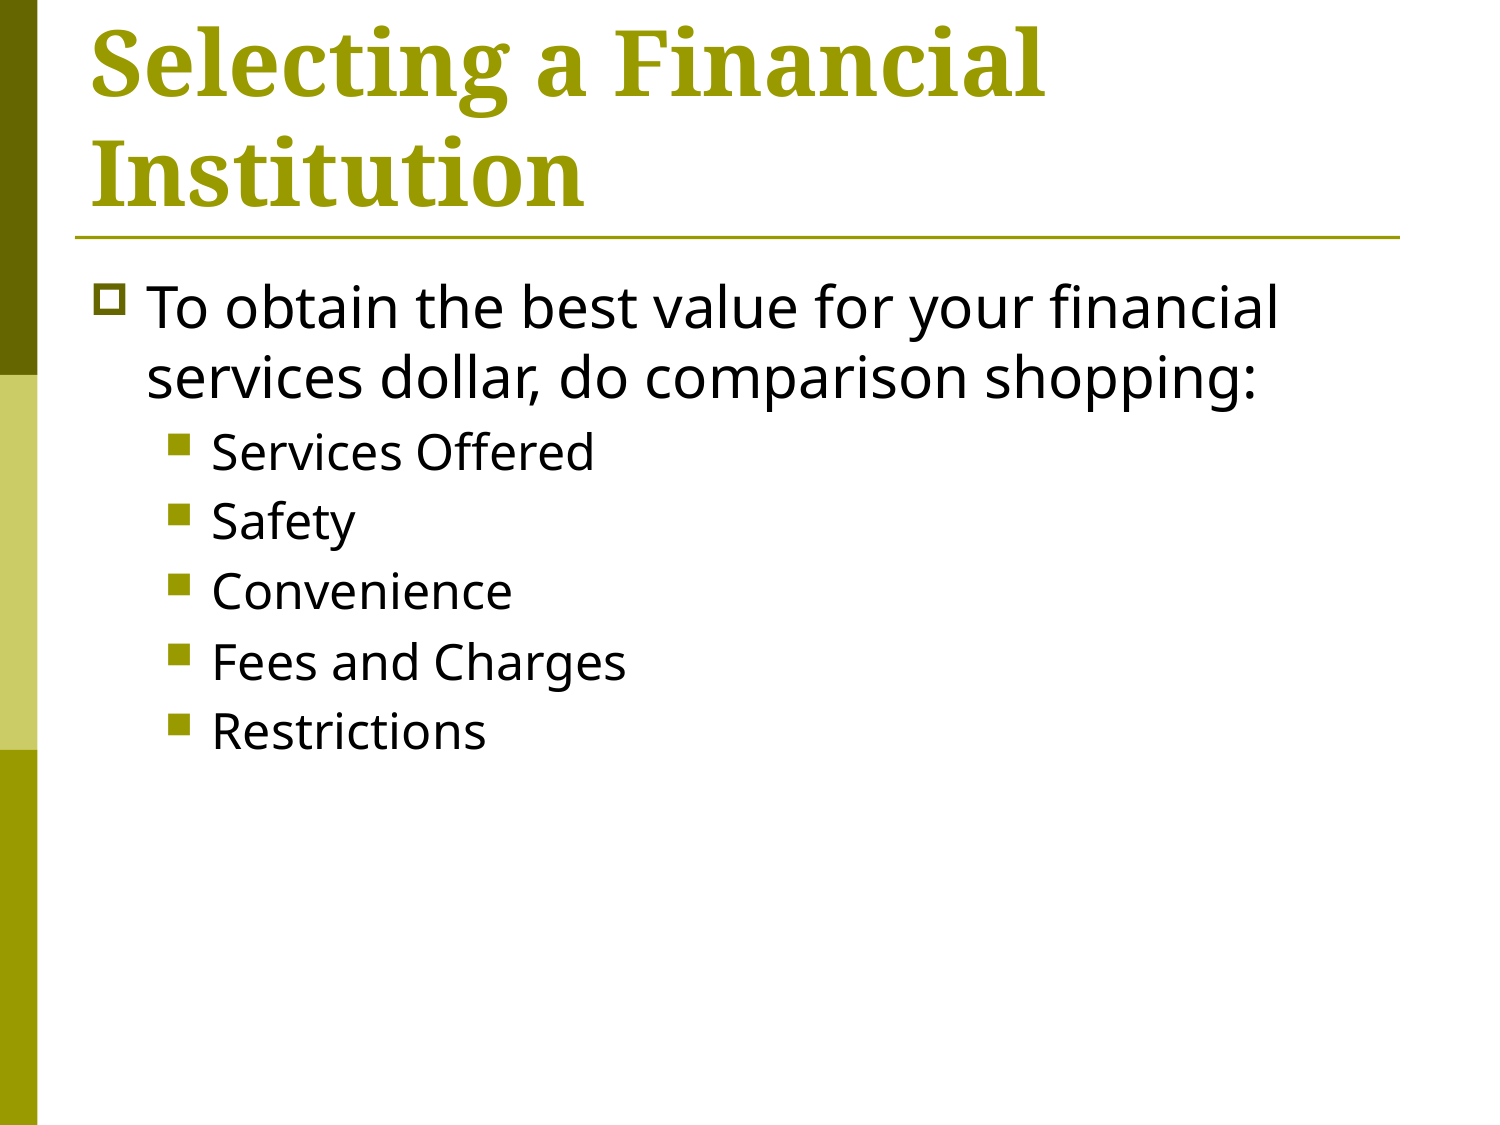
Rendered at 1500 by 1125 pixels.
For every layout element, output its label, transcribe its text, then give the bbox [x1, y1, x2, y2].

title Selecting a Financial Institution [74, 45, 1426, 233]
list To obtain the best value for your financial services dollar, do comparison shopping: Services Offered Safety Convenience Fees and Charges Restrictions [74, 262, 1426, 1006]
